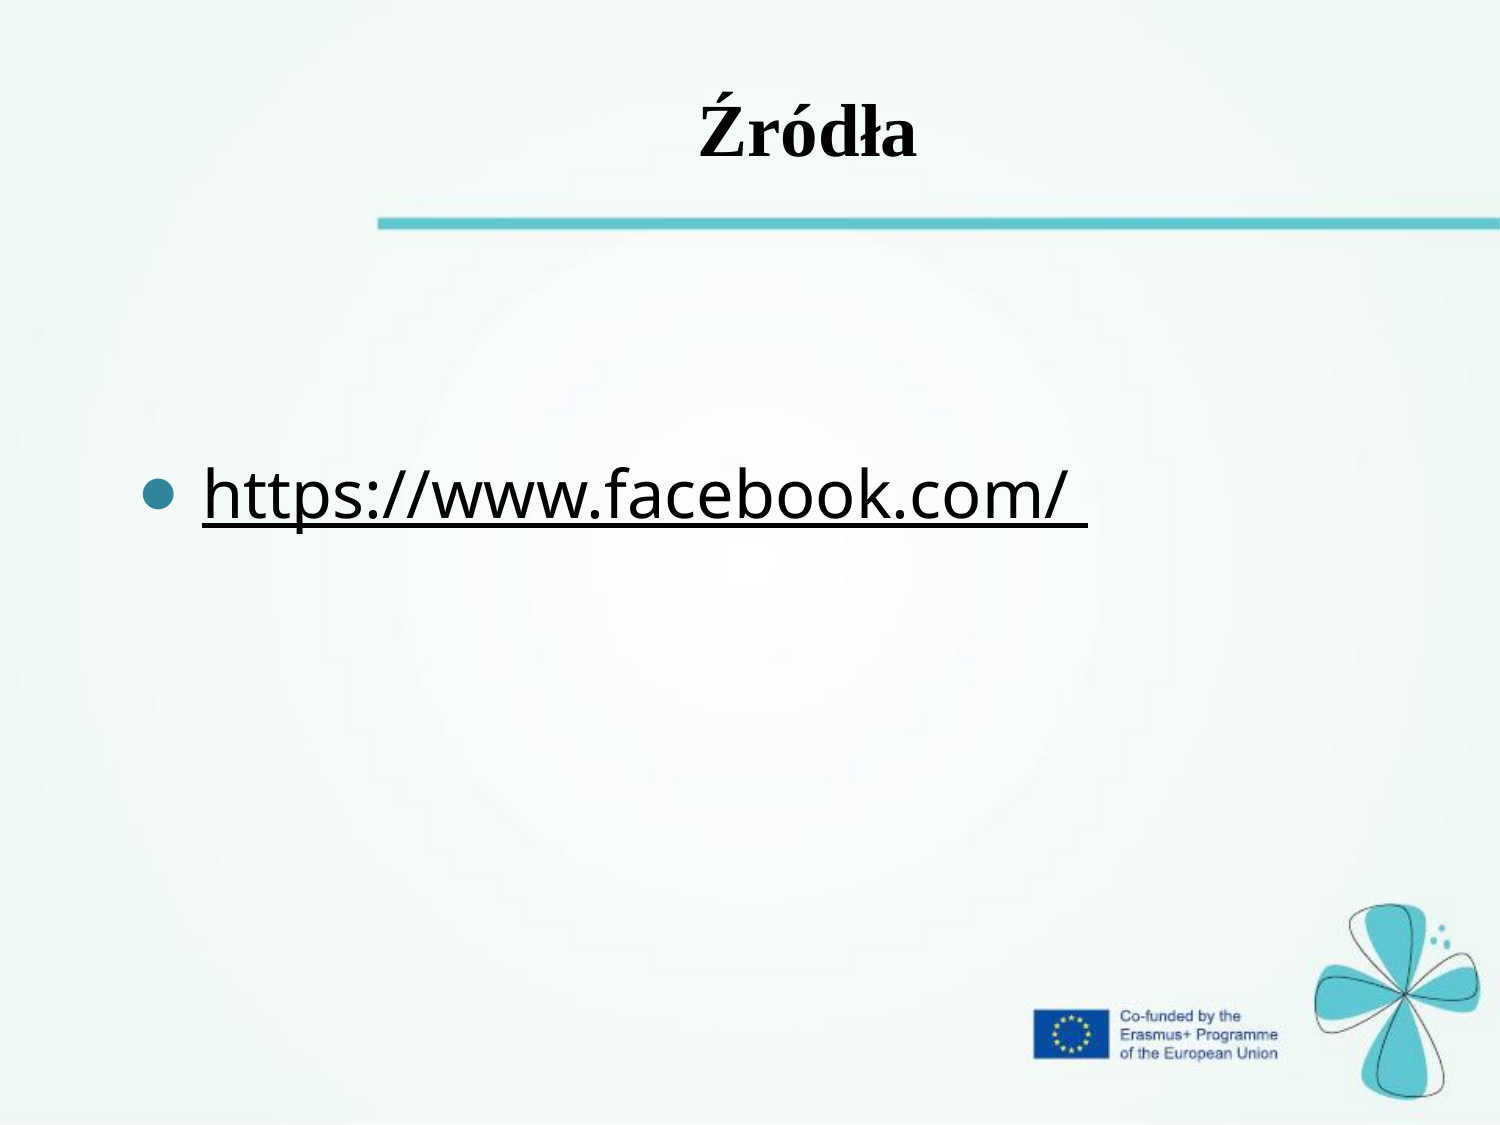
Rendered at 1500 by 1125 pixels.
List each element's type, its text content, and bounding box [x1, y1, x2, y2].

text_box https://www.facebook.com/ [112, 408, 1378, 610]
text_box Źródła [214, 73, 1402, 165]
picture [0, 0, 1500, 1125]
